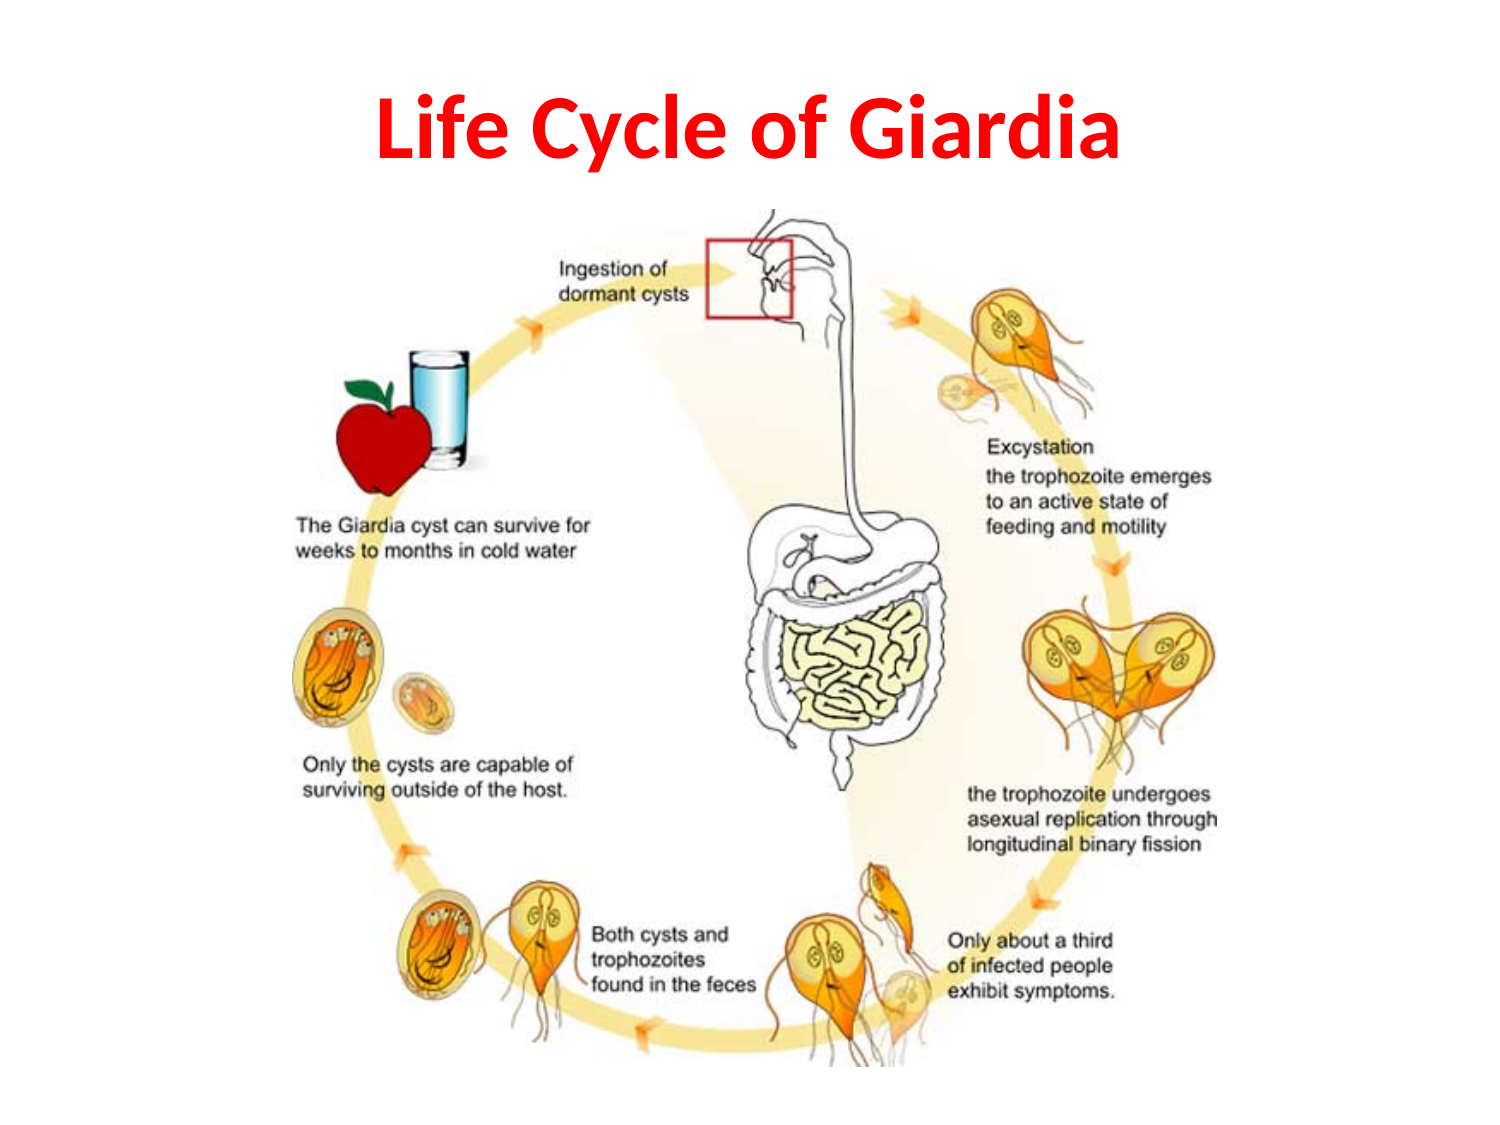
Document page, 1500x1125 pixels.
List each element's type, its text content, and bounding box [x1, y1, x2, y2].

title Life Cycle of Giardia [75, 45, 1425, 200]
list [292, 209, 1217, 1067]
